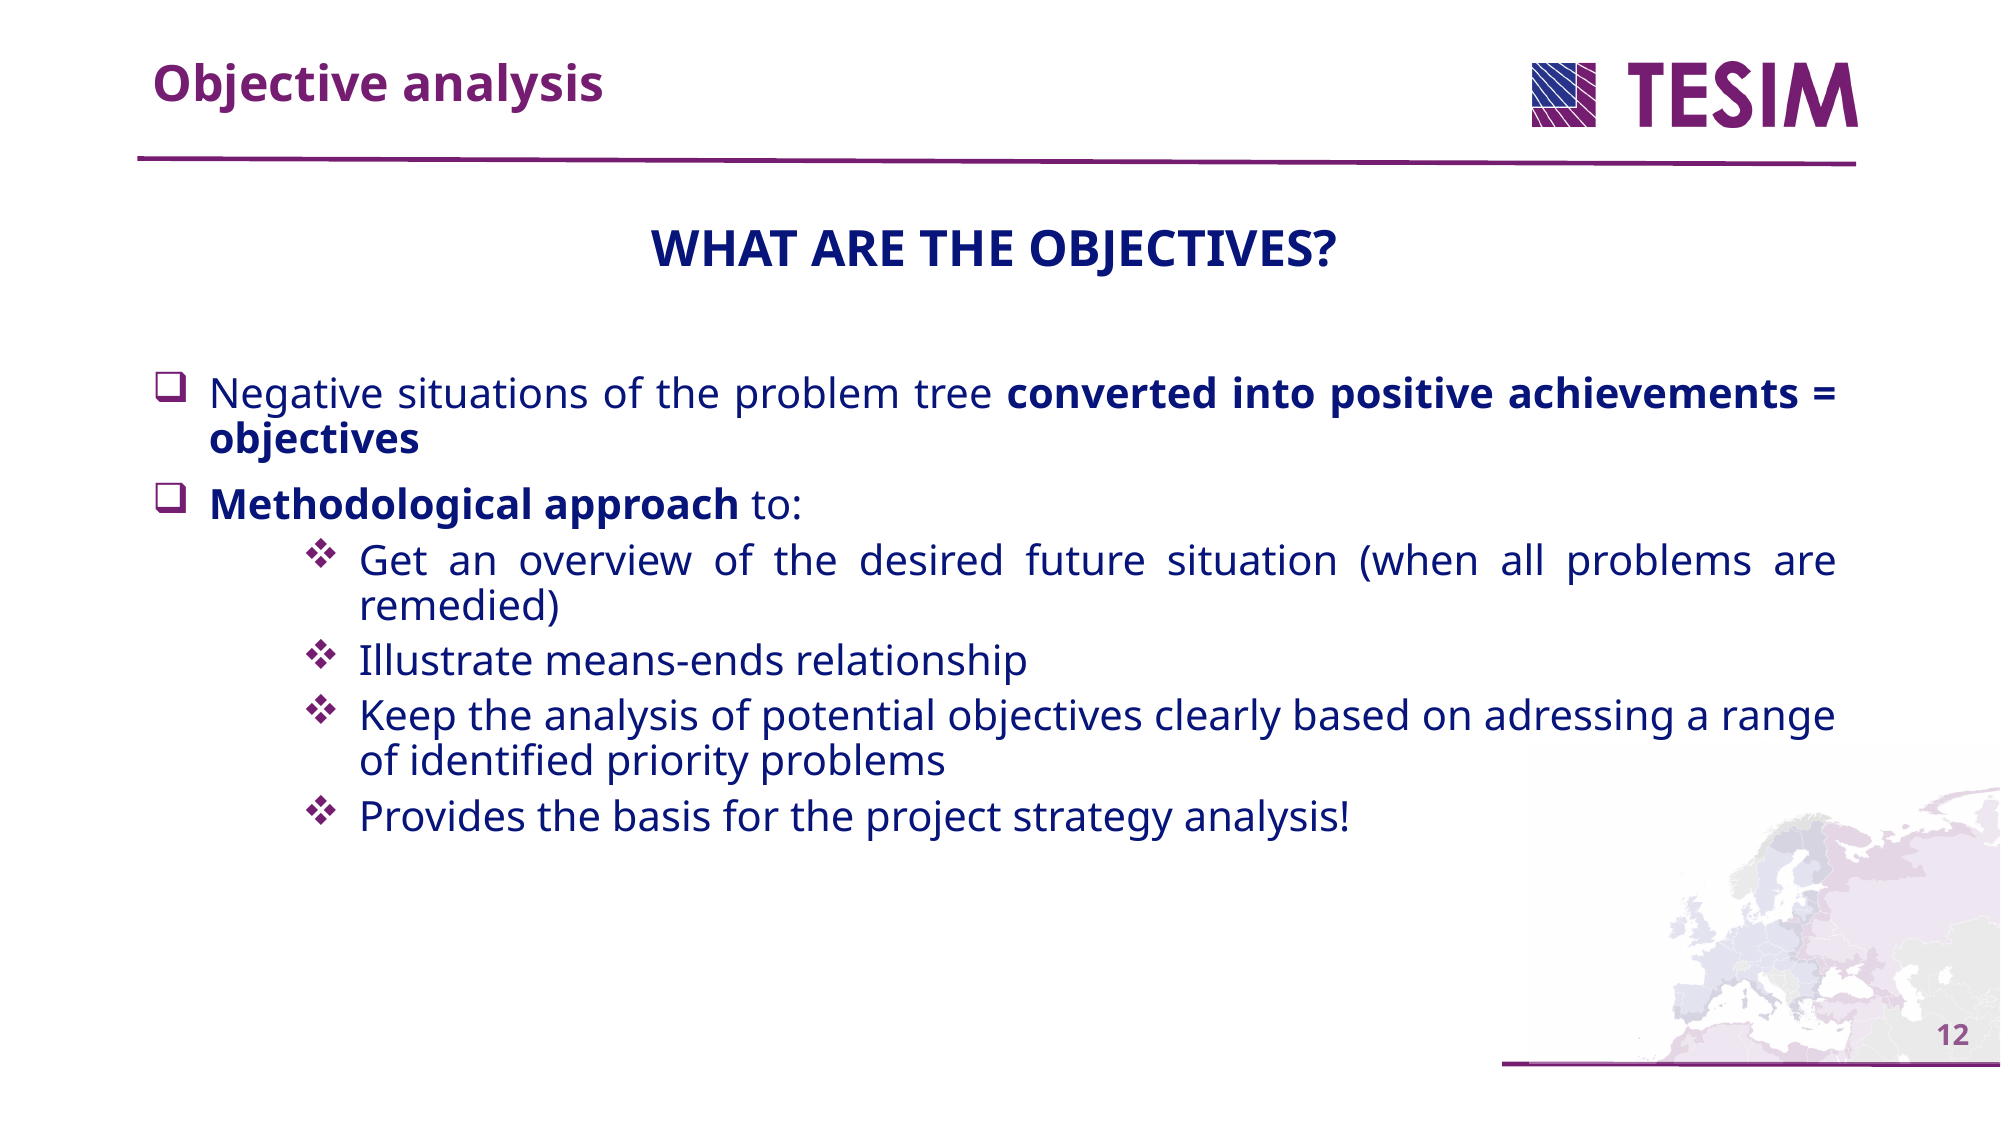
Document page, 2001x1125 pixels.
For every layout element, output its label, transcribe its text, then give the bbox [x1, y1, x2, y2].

picture [1597, 61, 1858, 128]
list Objective analysis [137, 51, 1597, 149]
list WHAT ARE THE OBJECTIVES? Negative situations of the problem tree converted into positive achievements = objectives Methodological approach to: Get an overview of the desired future situation (when all problems are remedied) Illustrate means-ends relationship Keep the analysis of potential objectives clearly based on adressing a range of identified priority problems Provides the basis for the project strategy analysis! [137, 215, 1853, 975]
